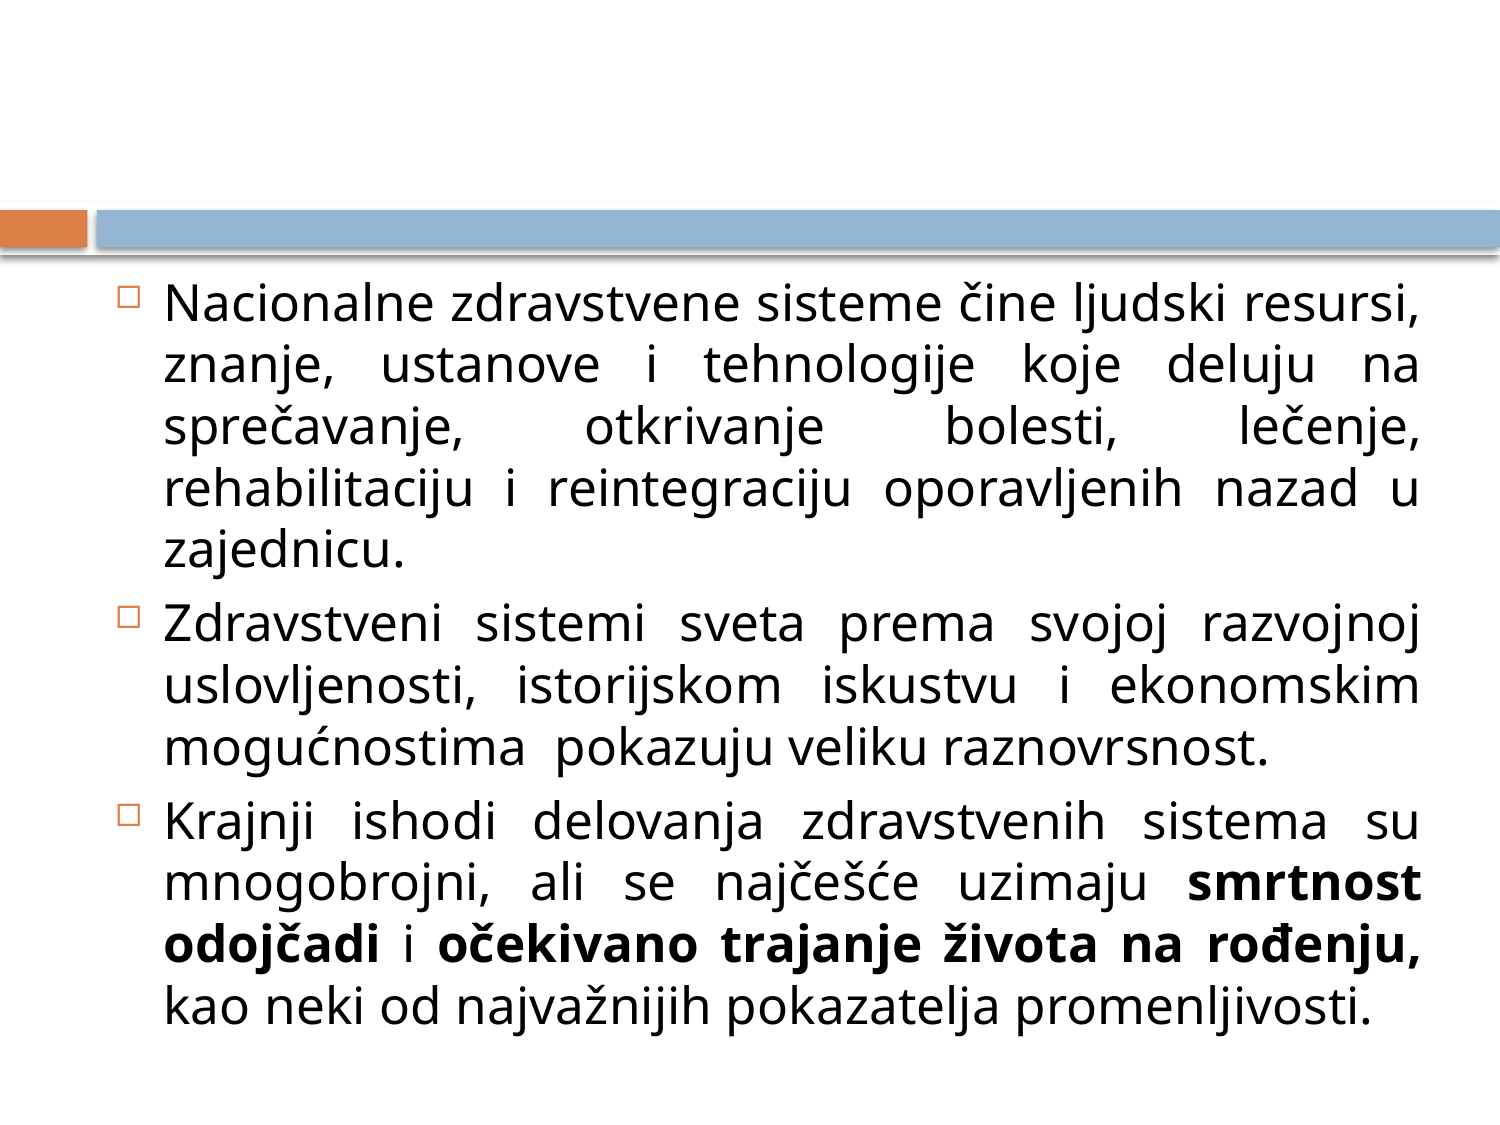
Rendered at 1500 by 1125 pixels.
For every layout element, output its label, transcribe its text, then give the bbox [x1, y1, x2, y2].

list Nacionalne zdravstvene sisteme čine ljudski resursi, znanje, ustanove i tehnologije koje deluju na sprečavanje, otkrivanje bolesti, lečenje, rehabilitaciju i reintegraciju oporavljenih nazad u zajednicu. Zdravstveni sistemi sveta prema svojoj razvojnoj uslovljenosti, istorijskom iskustvu i ekonomskim mogućnostima pokazuju veliku raznovrsnost. Krajnji ishodi delovanja zdravstvenih sistema su mnogobrojni, ali se najčešće uzimaju smrtnost odojčadi i očekivano trajanje života na rođenju, kao neki od najvažnijih pokazatelja promenljivosti. [100, 262, 1438, 1050]
